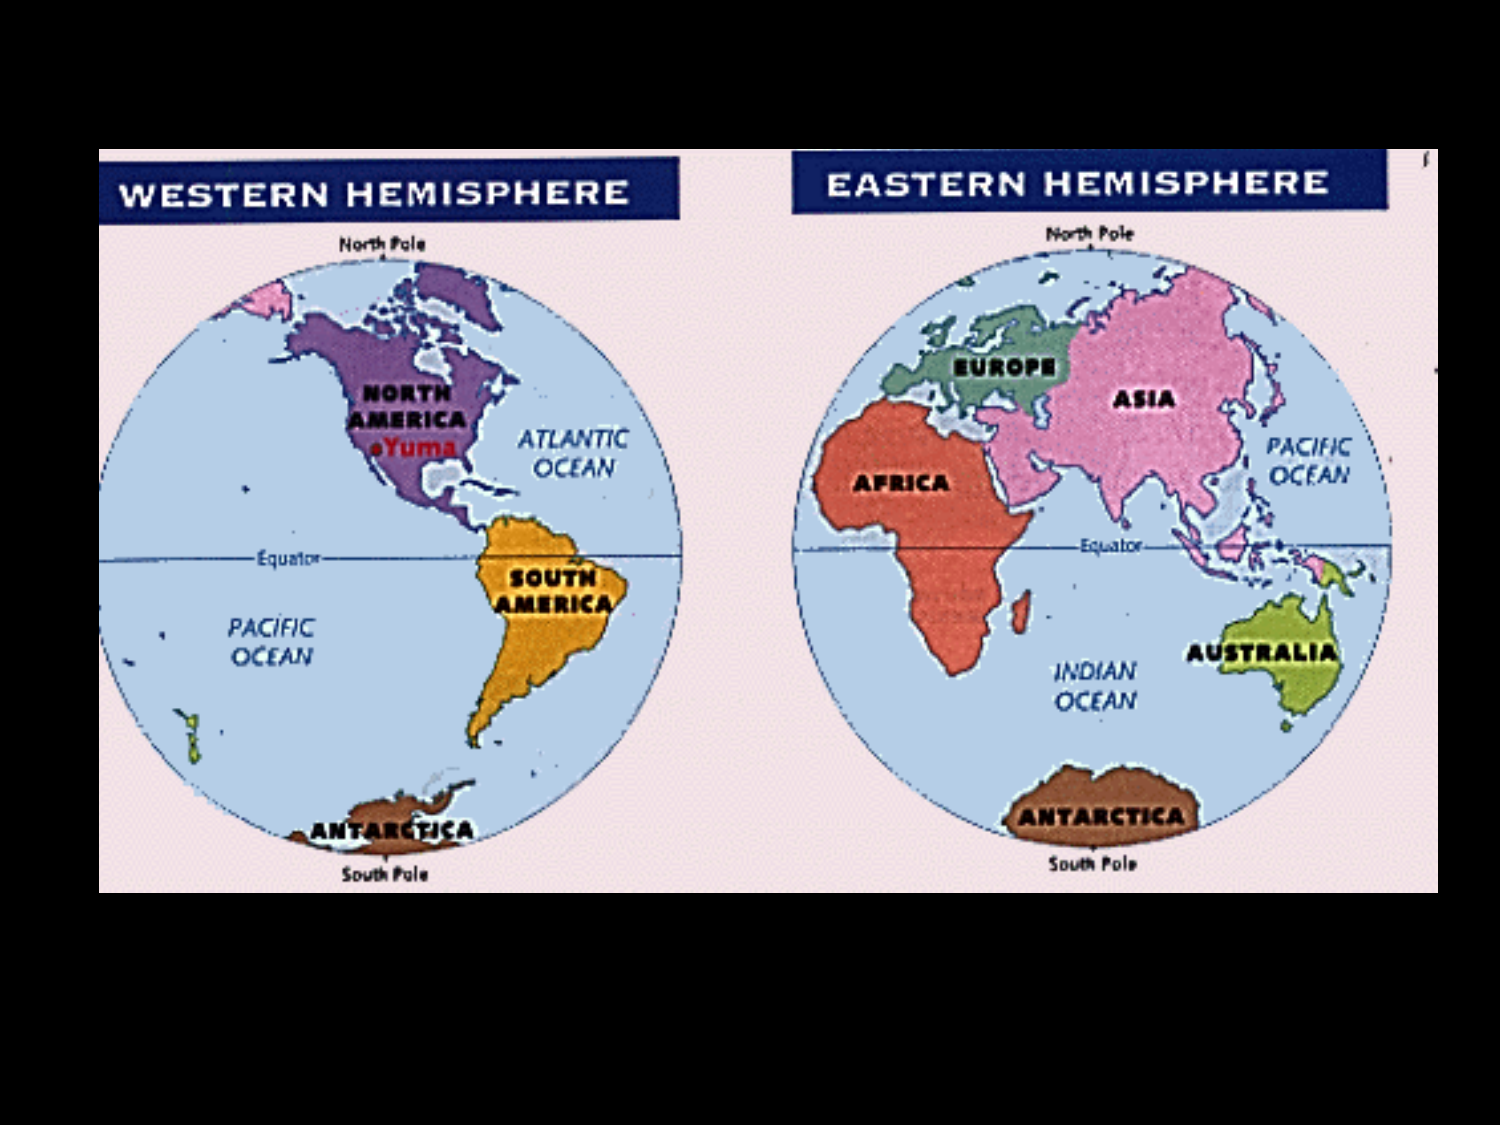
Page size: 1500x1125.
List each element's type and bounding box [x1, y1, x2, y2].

picture [99, 149, 1438, 894]
